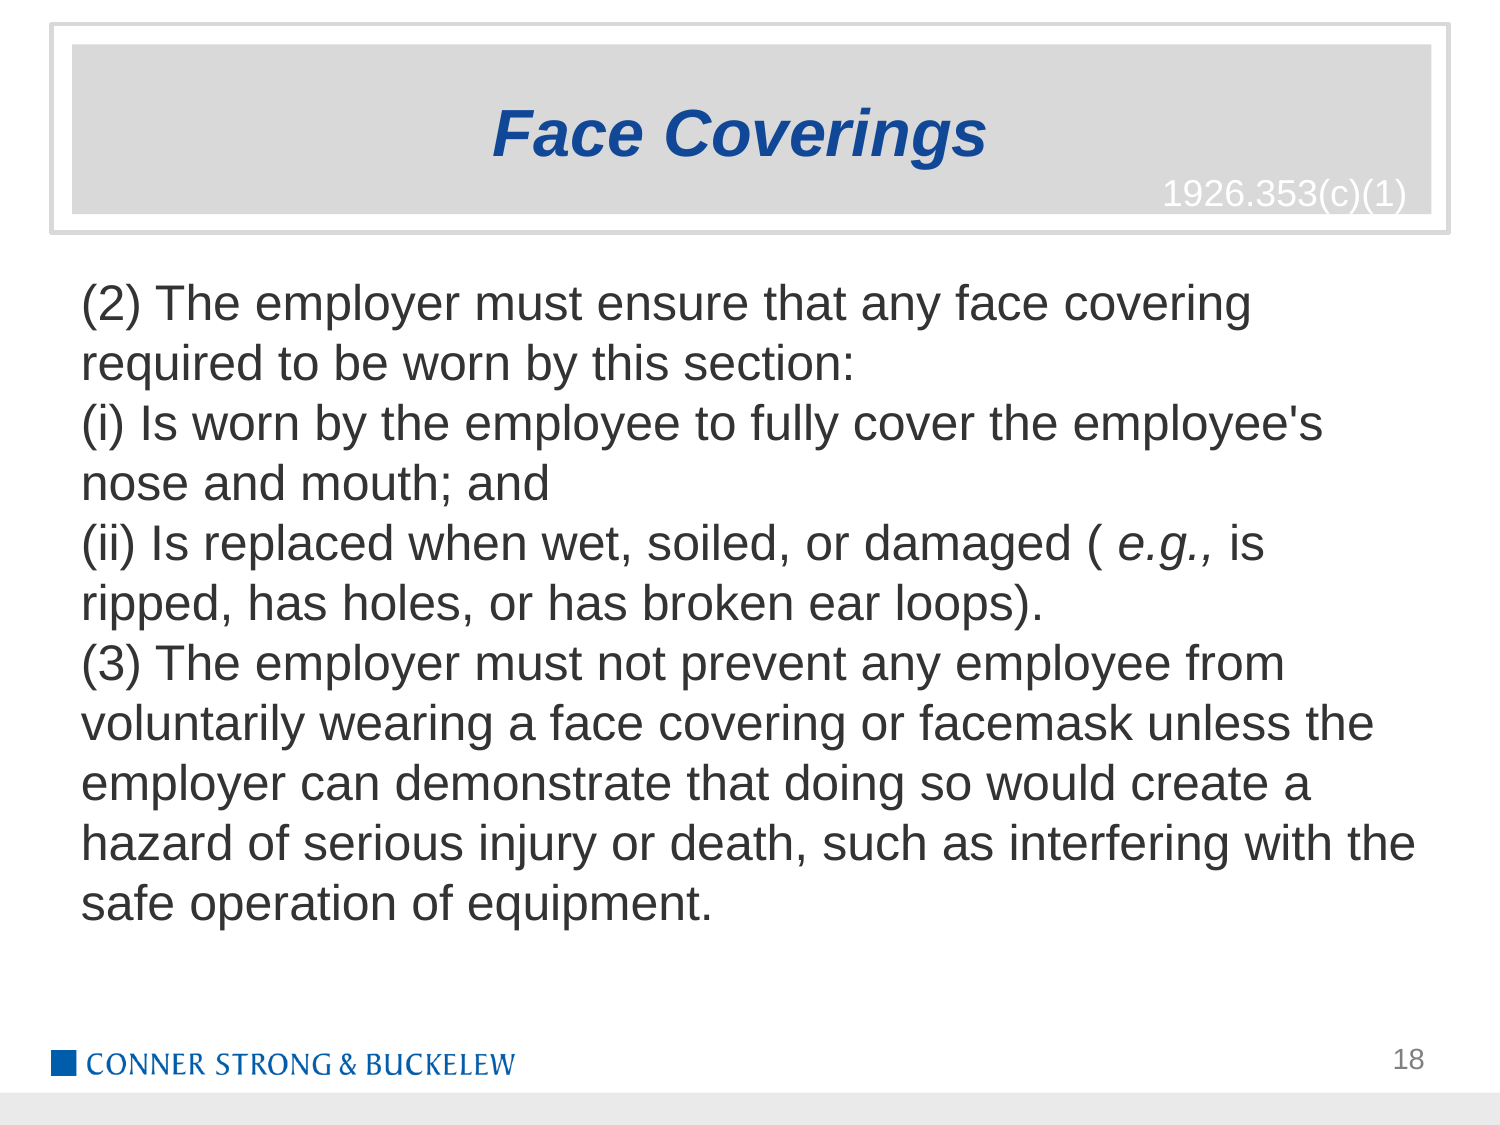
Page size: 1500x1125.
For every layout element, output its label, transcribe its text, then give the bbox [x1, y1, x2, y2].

picture [51, 1050, 515, 1076]
title Face Coverings [65, 45, 1417, 215]
text_box (2) The employer must ensure that any face covering required to be worn by this section: (i) Is worn by the employee to fully cover the employee's nose and mouth; and (ii) Is replaced when wet, soiled, or damaged ( e.g., is ripped, has holes, or has broken ear loops). (3) The employer must not prevent any employee from voluntarily wearing a face covering or facemask unless the employer can demonstrate that doing so would create a hazard of serious injury or death, such as interfering with the safe operation of equipment. [66, 262, 1442, 938]
text_box 1926.353(c)(1) [897, 161, 1422, 221]
